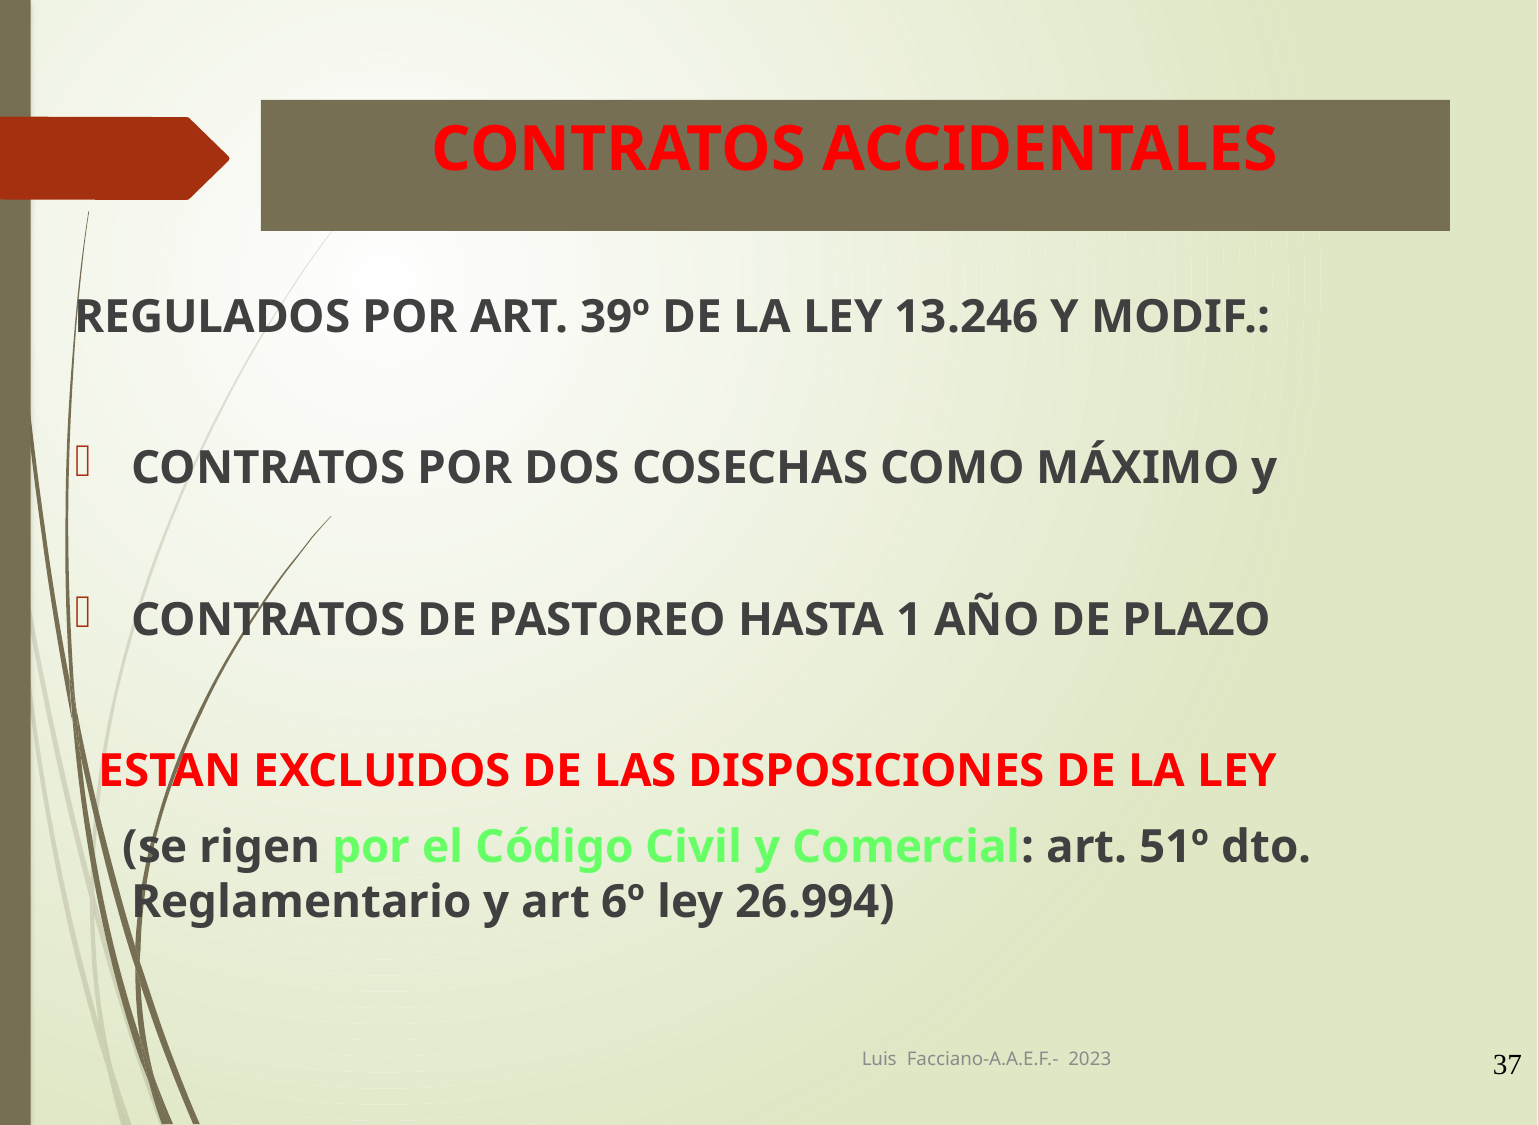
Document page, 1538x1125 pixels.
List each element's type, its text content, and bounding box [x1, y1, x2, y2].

footer Luis Facciano-A.A.E.F.- 2023 [846, 1032, 1538, 1083]
list REGULADOS POR ART. 39º DE LA LEY 13.246 Y MODIF.: CONTRATOS POR DOS COSECHAS COMO MÁXIMO y CONTRATOS DE PASTOREO HASTA 1 AÑO DE PLAZO ESTAN EXCLUIDOS DE LAS DISPOSICIONES DE LA LEY (se rigen por el Código Civil y Comercial: art. 51º dto. Reglamentario y art 6º ley 26.994) [59, 278, 1478, 1012]
slide_number 37 [1447, 1050, 1538, 1075]
title CONTRATOS ACCIDENTALES [260, 99, 1450, 231]
